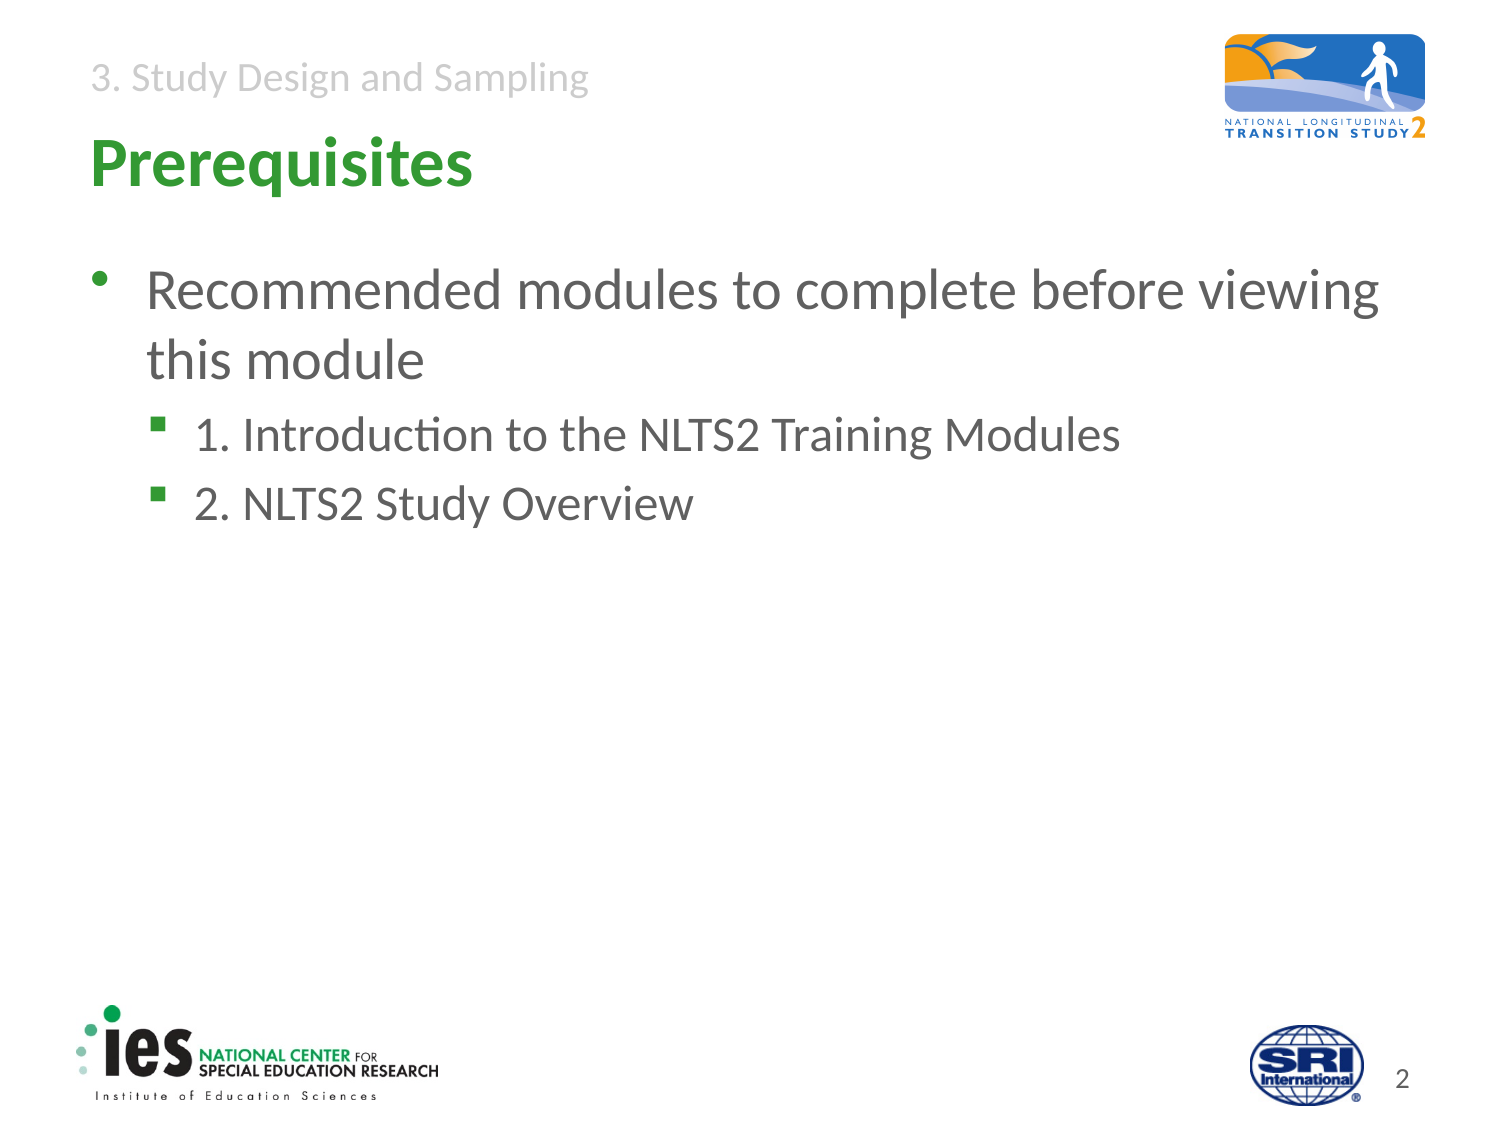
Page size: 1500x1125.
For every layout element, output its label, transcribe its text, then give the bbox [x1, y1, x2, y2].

slide_number 1 [1321, 1051, 1426, 1125]
picture [1250, 1025, 1364, 1106]
picture [76, 1005, 438, 1100]
list Recommended modules to complete before viewing this module 1. Introduction to the NLTS2 Training Modules 2. NLTS2 Study Overview [74, 243, 1426, 987]
title Prerequisites [74, 90, 1426, 226]
